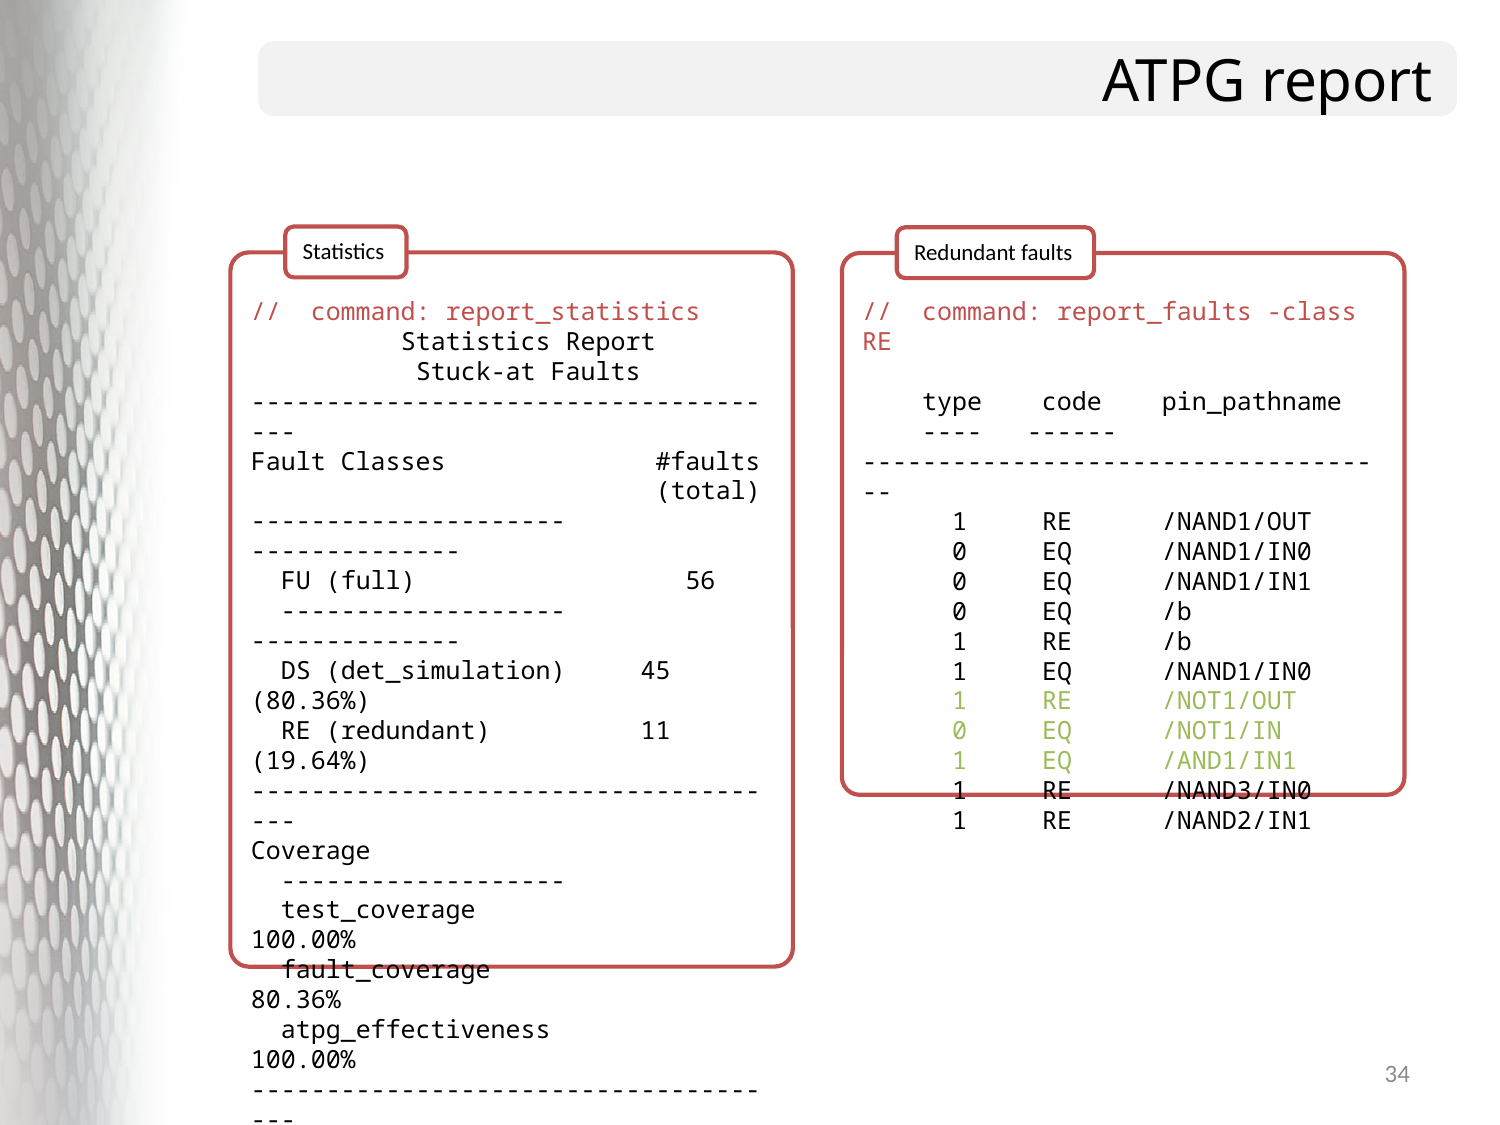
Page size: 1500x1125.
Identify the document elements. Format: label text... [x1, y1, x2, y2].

title ATPG report [58, 40, 1449, 117]
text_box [230, 226, 794, 967]
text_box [841, 227, 1405, 796]
slide_number 34 [1074, 1042, 1425, 1103]
picture [0, 0, 200, 1125]
